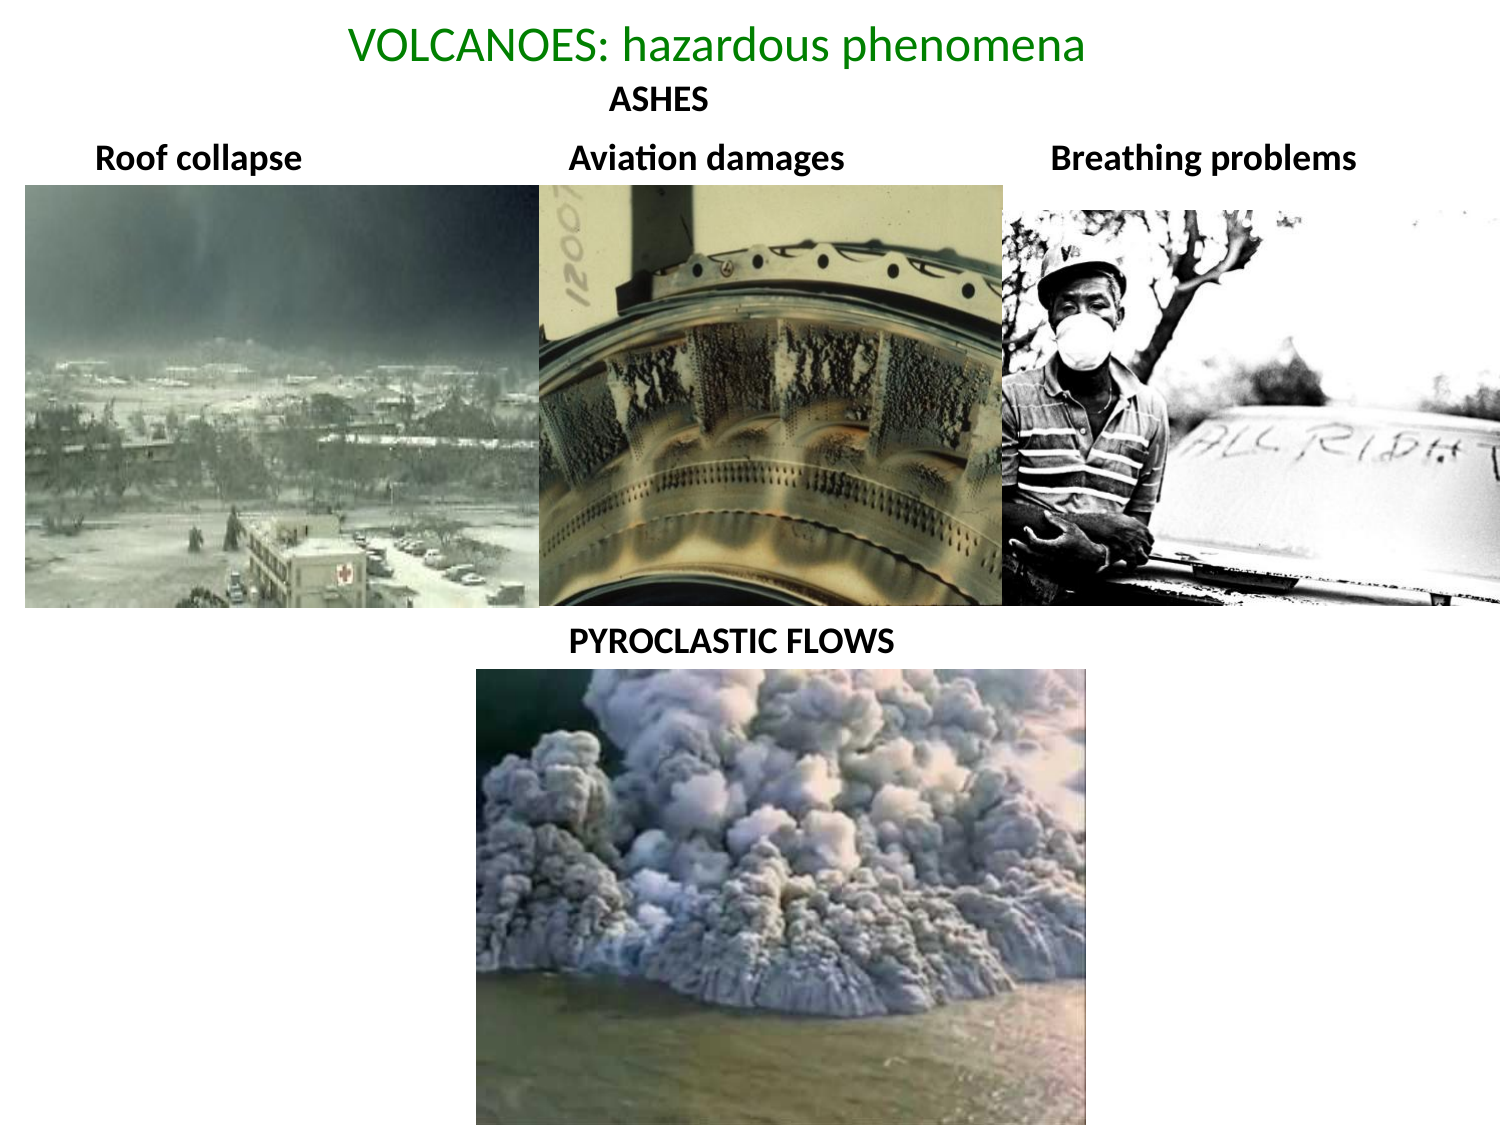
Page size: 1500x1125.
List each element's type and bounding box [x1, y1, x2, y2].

picture [476, 669, 1086, 1125]
picture [25, 185, 1500, 608]
